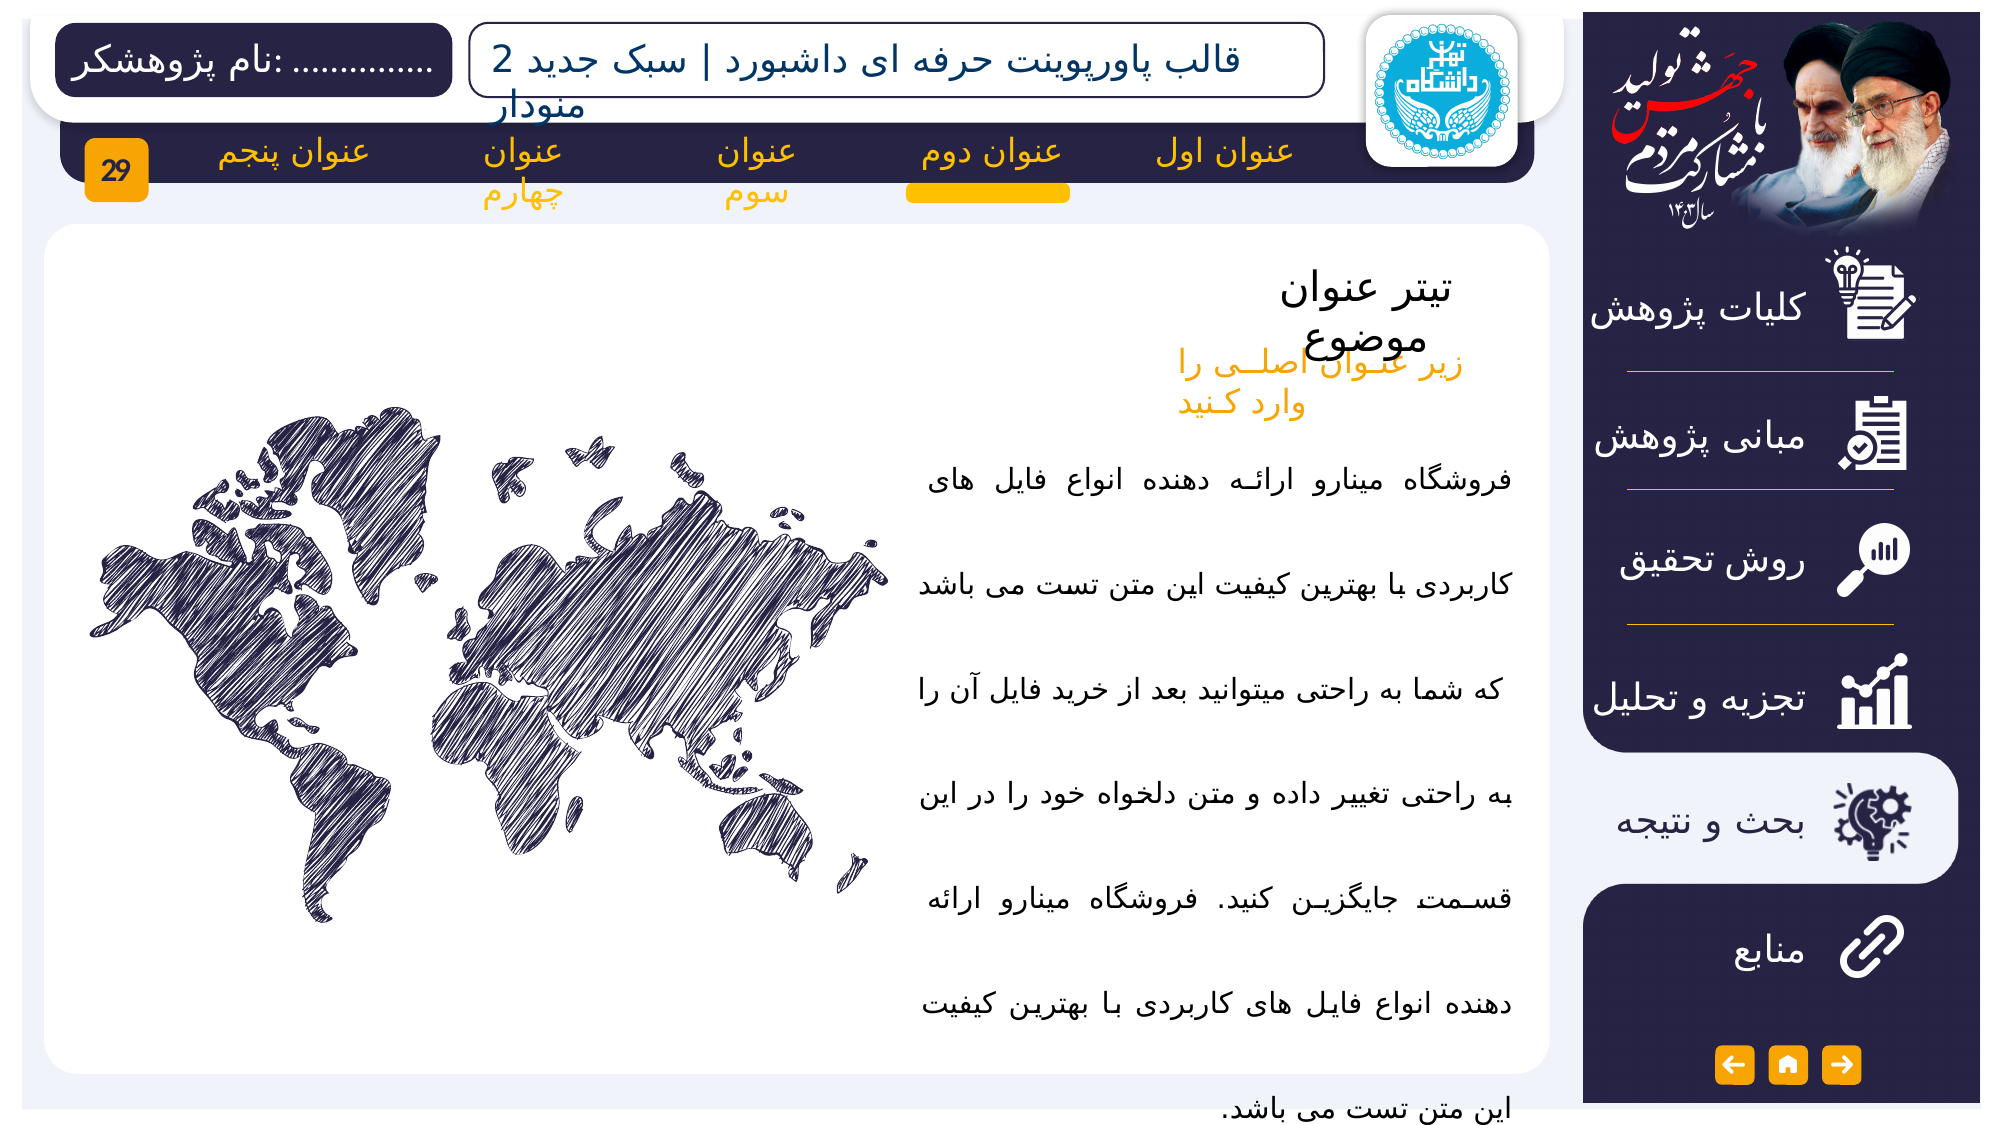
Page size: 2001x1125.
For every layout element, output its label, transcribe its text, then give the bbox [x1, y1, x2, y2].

text_box کلیات پژوهش [1551, 275, 1822, 336]
text_box نام پژوهشکر: ............... [57, 27, 454, 87]
text_box عنوان دوم [899, 122, 1085, 177]
text_box عنوان پنجم [193, 122, 395, 177]
text_box روش تحقیق [1602, 527, 1821, 587]
text_box تیتر عنوان موضوع [1204, 252, 1528, 367]
picture [1583, 5, 1980, 1103]
text_box [904, 181, 1071, 204]
text_box فروشگاه مینارو ارائه دهنده انواع فایل های کاربردی با بهترین کیفیت این متن تست می باشد که شما به راحتی میتوانید بعد از خرید فایل آن را به راحتی تغییر داده و متن دلخواه خود را در این قسمت جایگزین کنید. فروشگاه مینارو ارائه دهنده انواع فایل های کاربردی با بهترین کیفیت این متن تست می باشد. [902, 382, 1528, 1125]
text_box تجزیه و تحلیل [1551, 665, 1822, 725]
text_box [43, 222, 1551, 1076]
text_box زیر عنـوان اصلــی را وارد کـنید [1162, 332, 1528, 382]
text_box مبانی پژوهش [1551, 403, 1821, 464]
text_box 29 [81, 140, 151, 196]
text_box منابع [1674, 917, 1821, 977]
picture [1373, 22, 1511, 160]
text_box عنوان اول [1132, 122, 1318, 177]
text_box قالب پاورپوینت حرفه ای داشبورد | سبک جدید 2 منودار [475, 27, 1335, 132]
text_box عنوان چهارم [423, 122, 624, 217]
text_box بحث و نتیجه [1594, 788, 1822, 849]
text_box [1364, 13, 1519, 168]
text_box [89, 406, 889, 924]
text_box عنوان سوم [664, 122, 850, 217]
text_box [1715, 1045, 1862, 1085]
